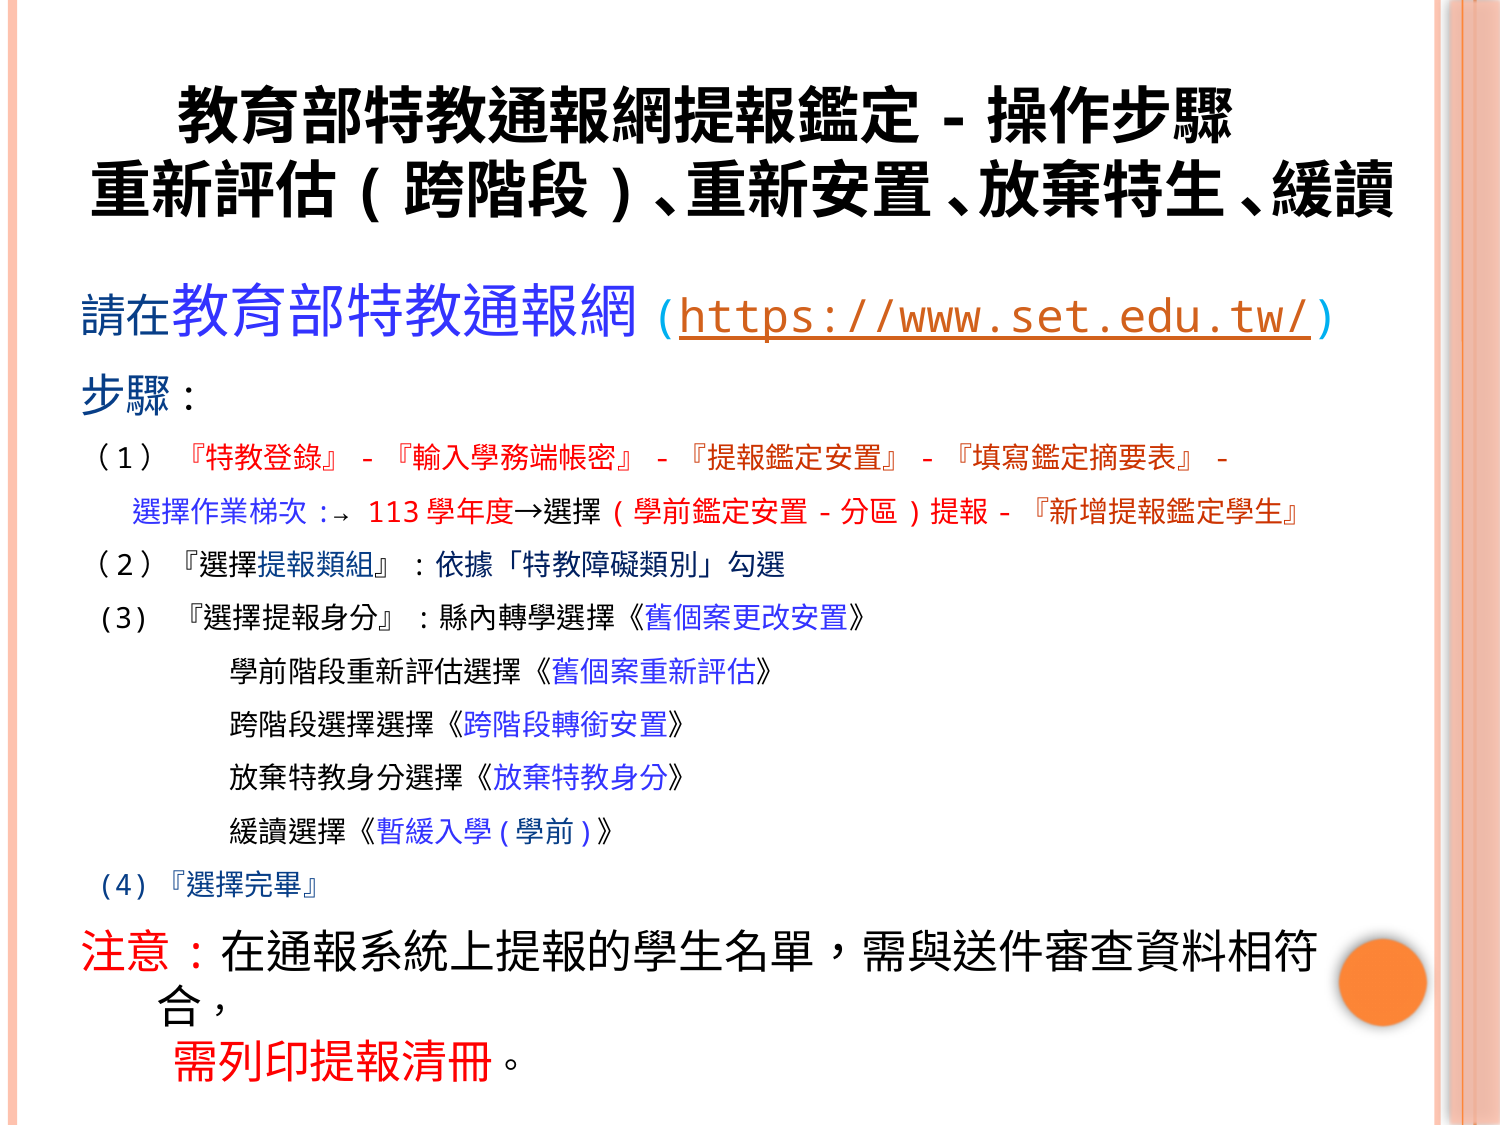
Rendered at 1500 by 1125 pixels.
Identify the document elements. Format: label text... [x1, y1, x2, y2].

list 請在教育部特教通報網(https://www.set.edu.tw/) 步驟： （1） 『特教登錄』-『輸入學務端帳密』-『提報鑑定安置』-『填寫鑑定摘要表』- 選擇作業梯次:→ 113學年度→選擇(學前鑑定安置-分區)提報-『新增提報鑑定學生』 （2）『選擇提報類組』:依據「特教障礙類別」勾選 (3) 『選擇提報身分』:縣內轉學選擇《舊個案更改安置》 學前階段重新評估選擇《舊個案重新評估》 跨階段選擇選擇《跨階段轉銜安置》 放棄特教身分選擇《放棄特教身分》 緩讀選擇《暫緩入學(學前)》 (4)『選擇完畢』 注意:在通報系統上提報的學生名單，需與送件審查資料相符合， 需列印提報清冊。 [64, 267, 1397, 1067]
title 教育部特教通報網提報鑑定-操作步驟 重新評估(跨階段)､重新安置 ､放棄特生 ､緩讀 [75, 45, 1412, 233]
